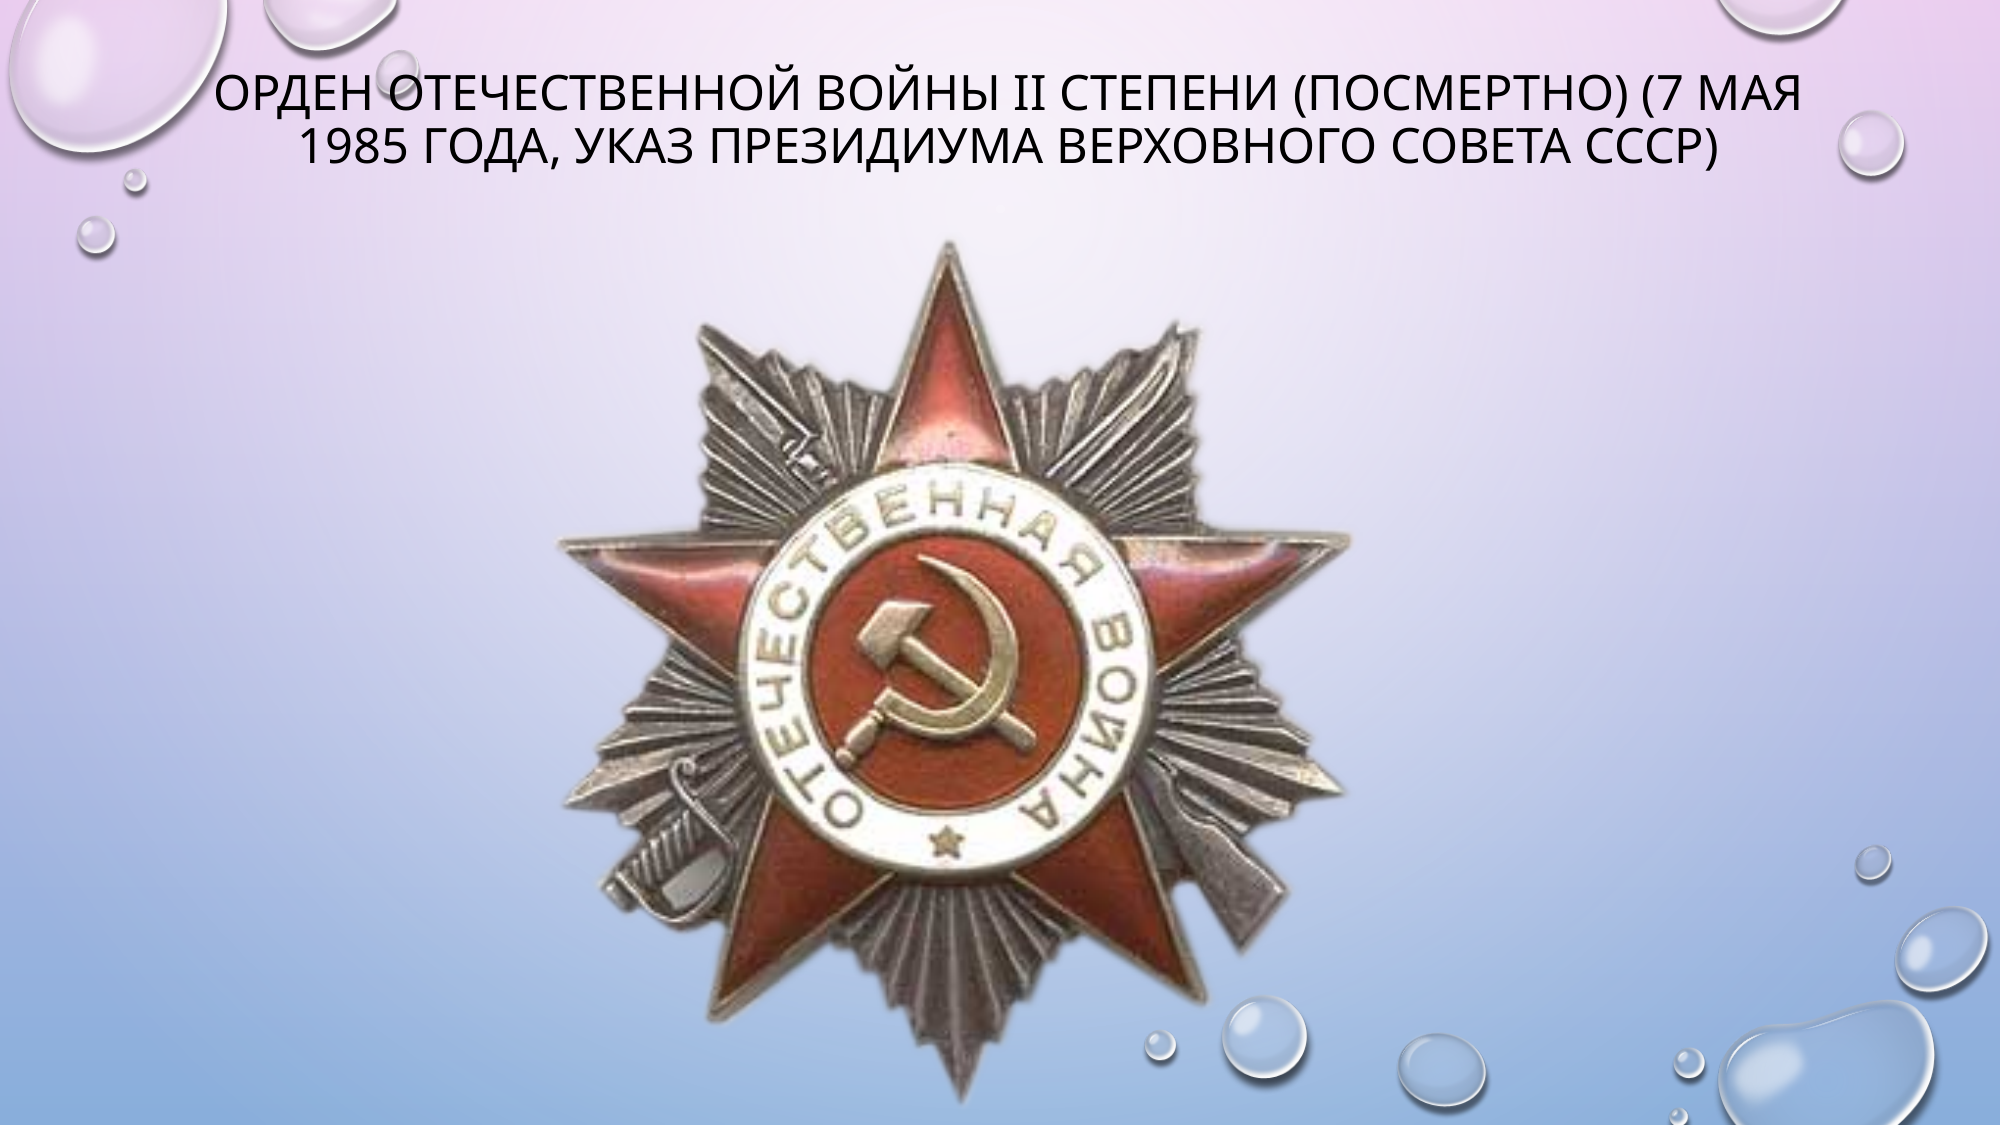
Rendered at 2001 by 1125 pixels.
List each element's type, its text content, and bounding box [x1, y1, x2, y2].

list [545, 232, 1363, 1114]
picture [0, 0, 2000, 1125]
title Орден Отечественной войны II степени (посмертно) (7 мая 1985 года, Указ Президиума Верховного Совета СССР) [166, 44, 1851, 199]
